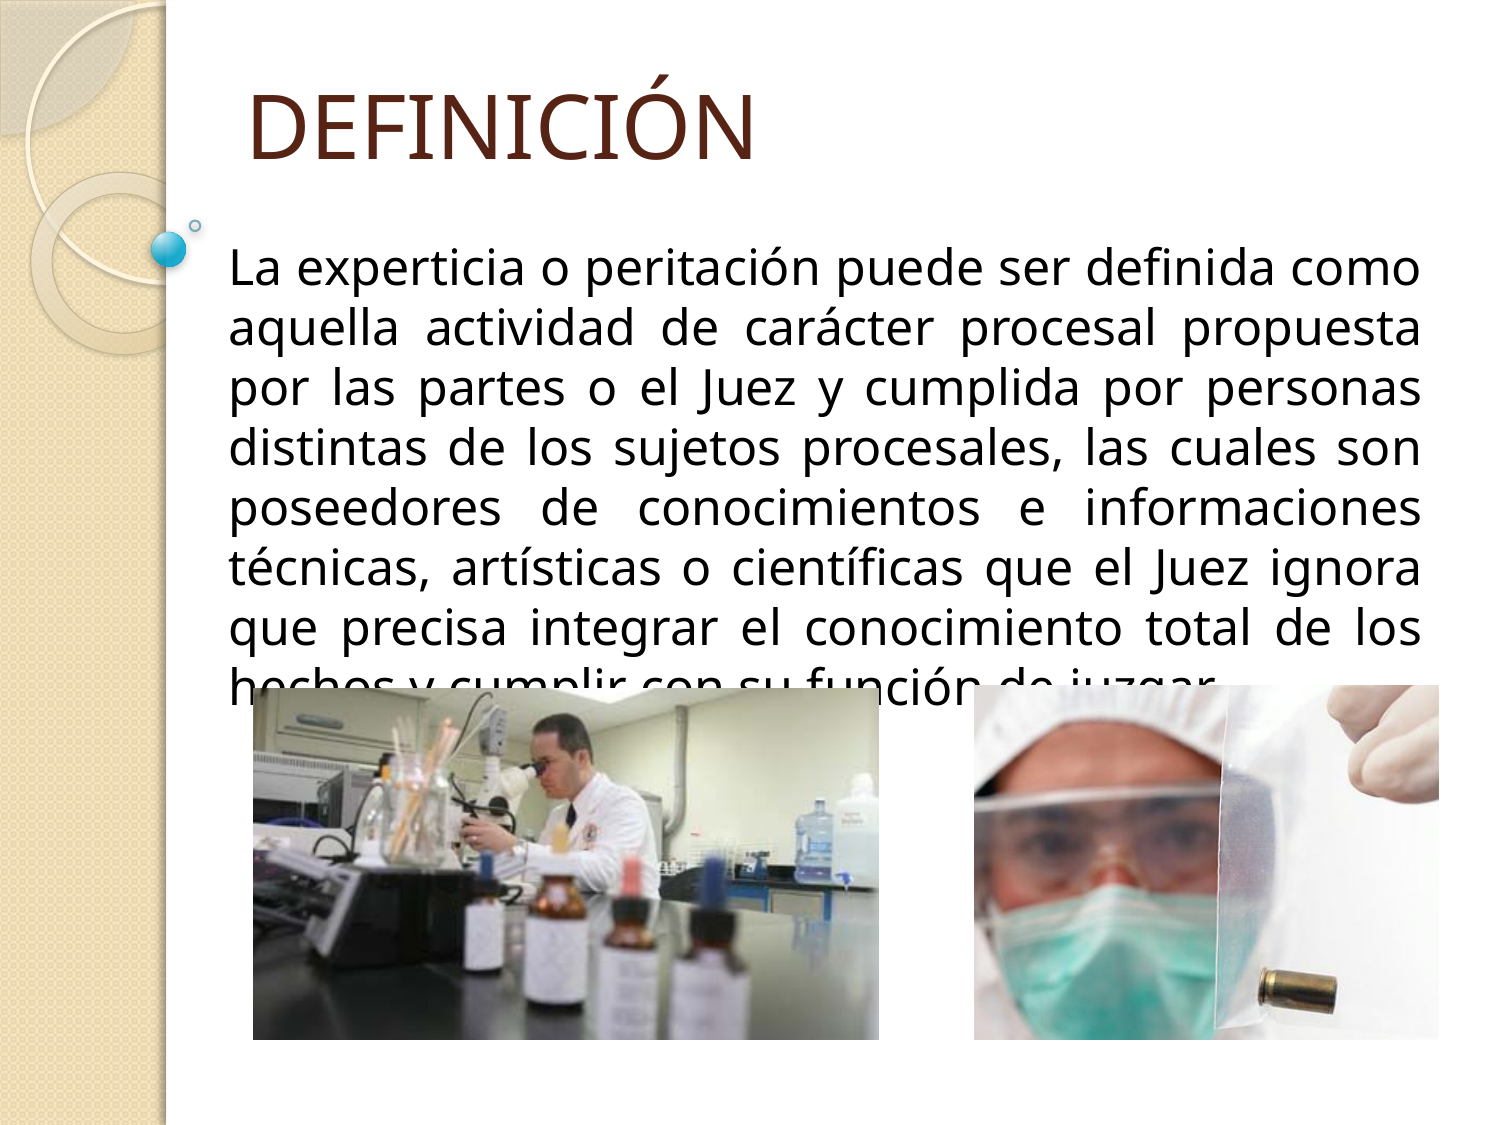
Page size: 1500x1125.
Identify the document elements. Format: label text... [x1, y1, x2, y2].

subtitle La experticia o peritación puede ser definida como aquella actividad de carácter procesal propuesta por las partes o el Juez y cumplida por personas distintas de los sujetos procesales, las cuales son poseedores de conocimientos e informaciones técnicas, artísticas o científicas que el Juez ignora que precisa integrar el conocimiento total de los hechos y cumplir con su función de juzgar. [209, 235, 1438, 874]
picture [252, 687, 879, 1040]
title DEFINICIÓN [230, 54, 1281, 185]
picture [974, 685, 1439, 1040]
